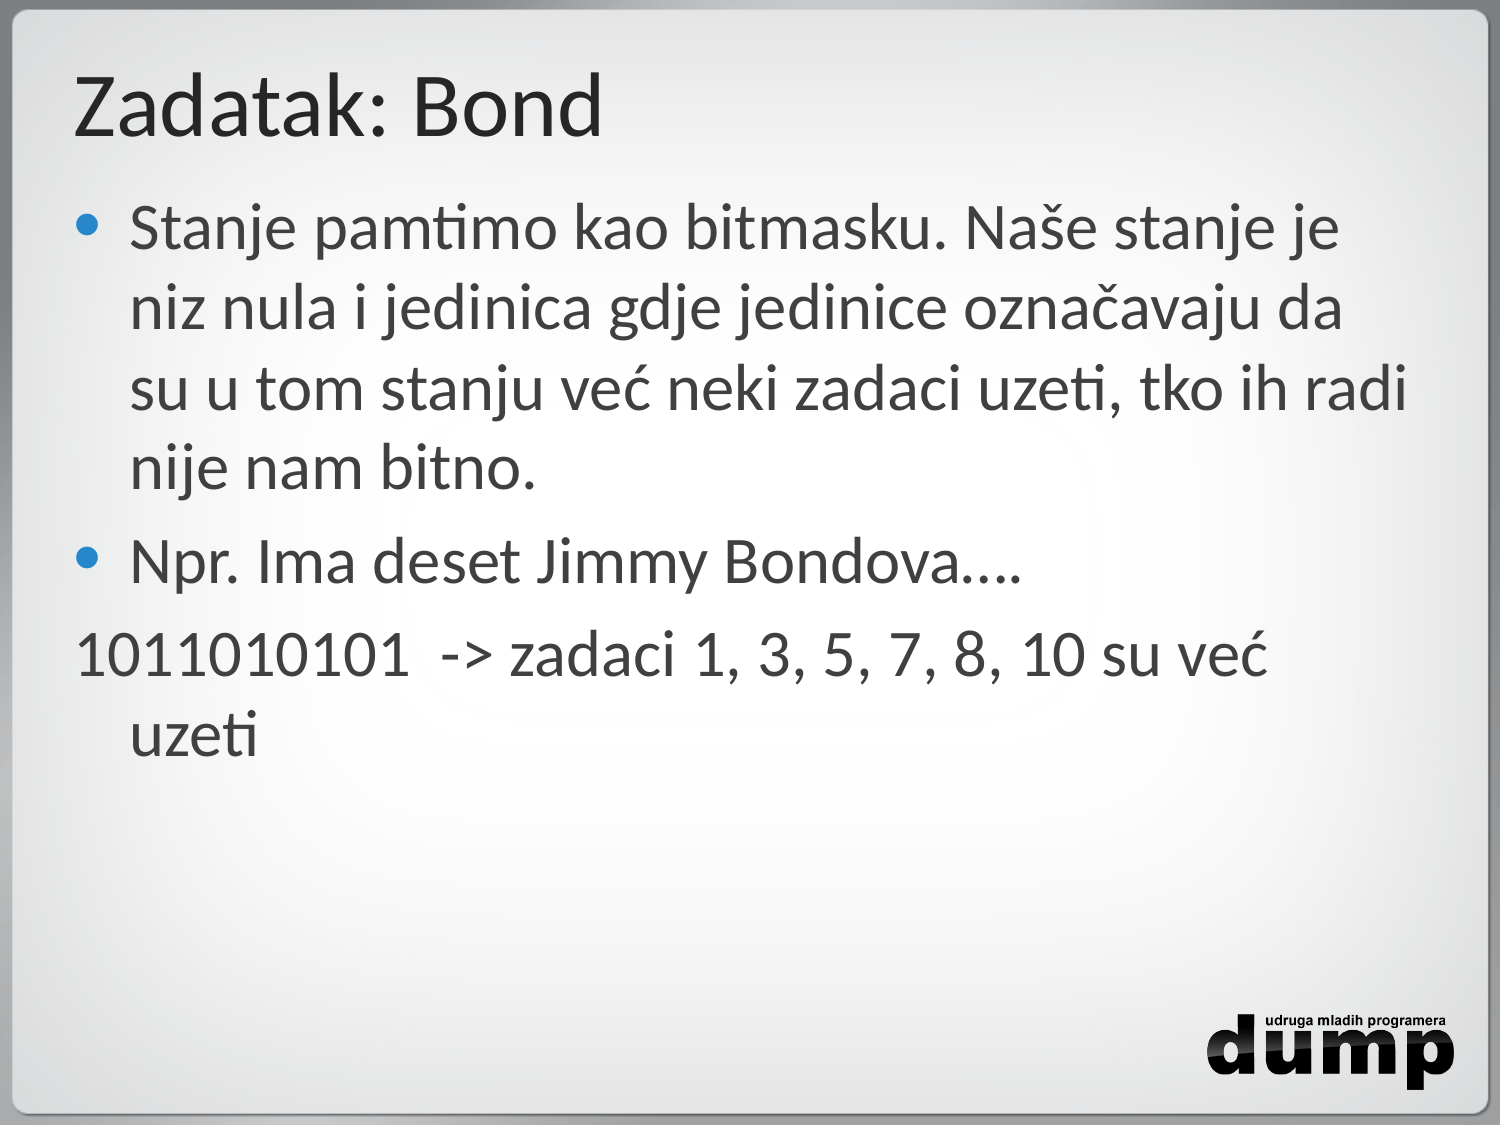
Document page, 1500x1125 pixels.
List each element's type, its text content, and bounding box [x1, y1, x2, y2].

picture [0, 0, 1500, 1125]
title Zadatak: Bond [58, 23, 1425, 175]
list Stanje pamtimo kao bitmasku. Naše stanje je niz nula i jedinica gdje jedinice označavaju da su u tom stanju već neki zadaci uzeti, tko ih radi nije nam bitno. Npr. Ima deset Jimmy Bondova…. 1011010101 -> zadaci 1, 3, 5, 7, 8, 10 su već uzeti [58, 175, 1426, 986]
